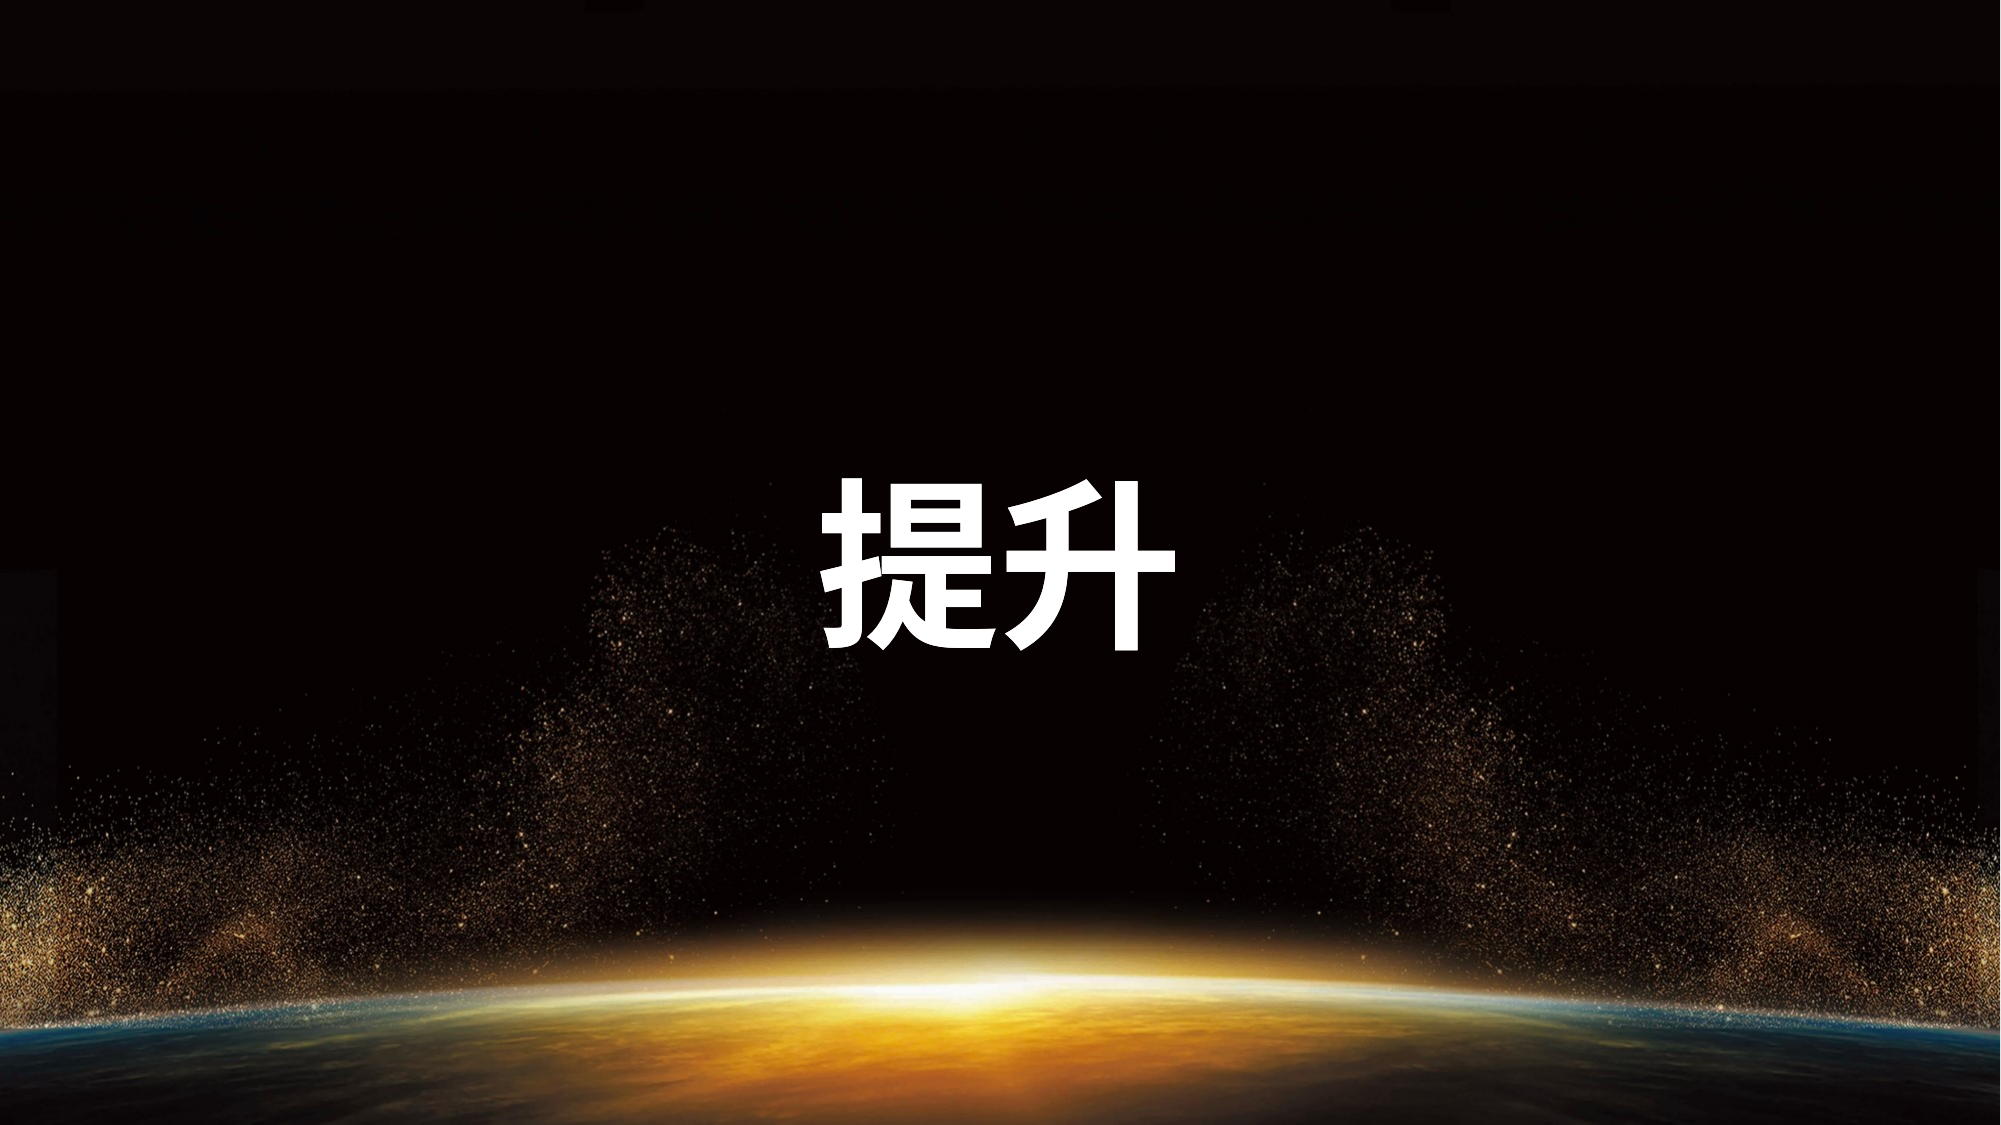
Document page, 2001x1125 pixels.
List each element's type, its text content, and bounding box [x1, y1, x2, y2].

picture [0, 0, 2001, 1125]
text_box 提升 [801, 443, 1198, 679]
